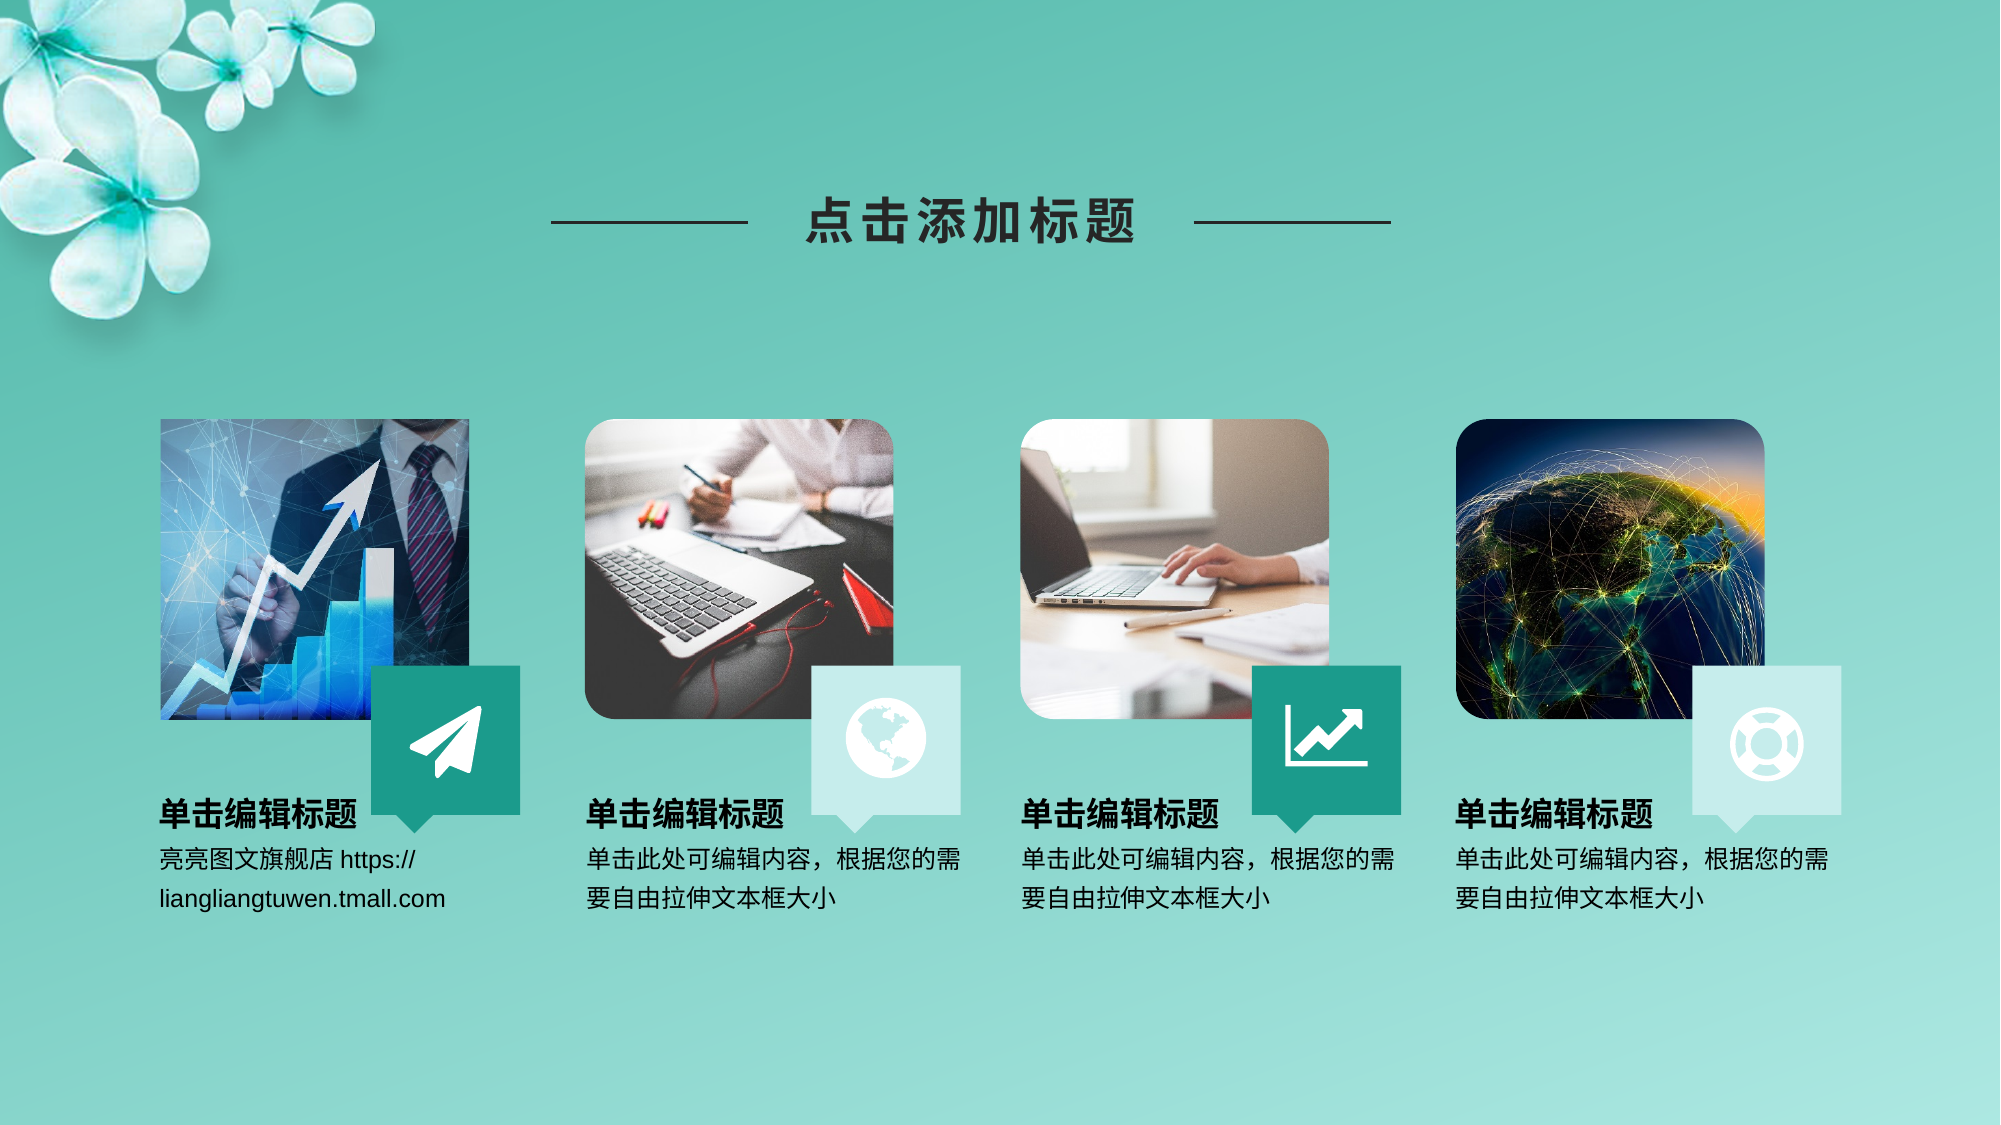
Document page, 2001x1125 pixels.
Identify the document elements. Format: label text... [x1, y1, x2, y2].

text_box 单击此处可编辑内容，根据您的需要自由拉伸文本框大小 [1021, 834, 1404, 913]
picture [584, 418, 894, 720]
text_box 单击编辑标题 [1454, 781, 1667, 834]
text_box 单击此处可编辑内容，根据您的需要自由拉伸文本框大小 [586, 834, 970, 913]
picture [1020, 418, 1330, 720]
picture [160, 418, 470, 720]
text_box [409, 706, 482, 779]
text_box [368, 663, 523, 834]
text_box [1293, 709, 1363, 757]
text_box [1730, 707, 1804, 782]
text_box 单击编辑标题 [585, 781, 799, 834]
picture [0, 0, 404, 372]
text_box 单击编辑标题 [158, 781, 371, 834]
text_box [1690, 663, 1844, 834]
picture [1455, 418, 1765, 720]
text_box [1249, 663, 1404, 834]
text_box [1285, 729, 1368, 767]
text_box [845, 699, 927, 779]
text_box 单击编辑标题 [1020, 781, 1233, 834]
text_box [550, 181, 1391, 259]
text_box 单击此处可编辑内容，根据您的需要自由拉伸文本框大小 [1454, 834, 1838, 913]
text_box [809, 663, 963, 834]
text_box 亮亮图文旗舰店https://liangliangtuwen.tmall.com [159, 834, 543, 912]
